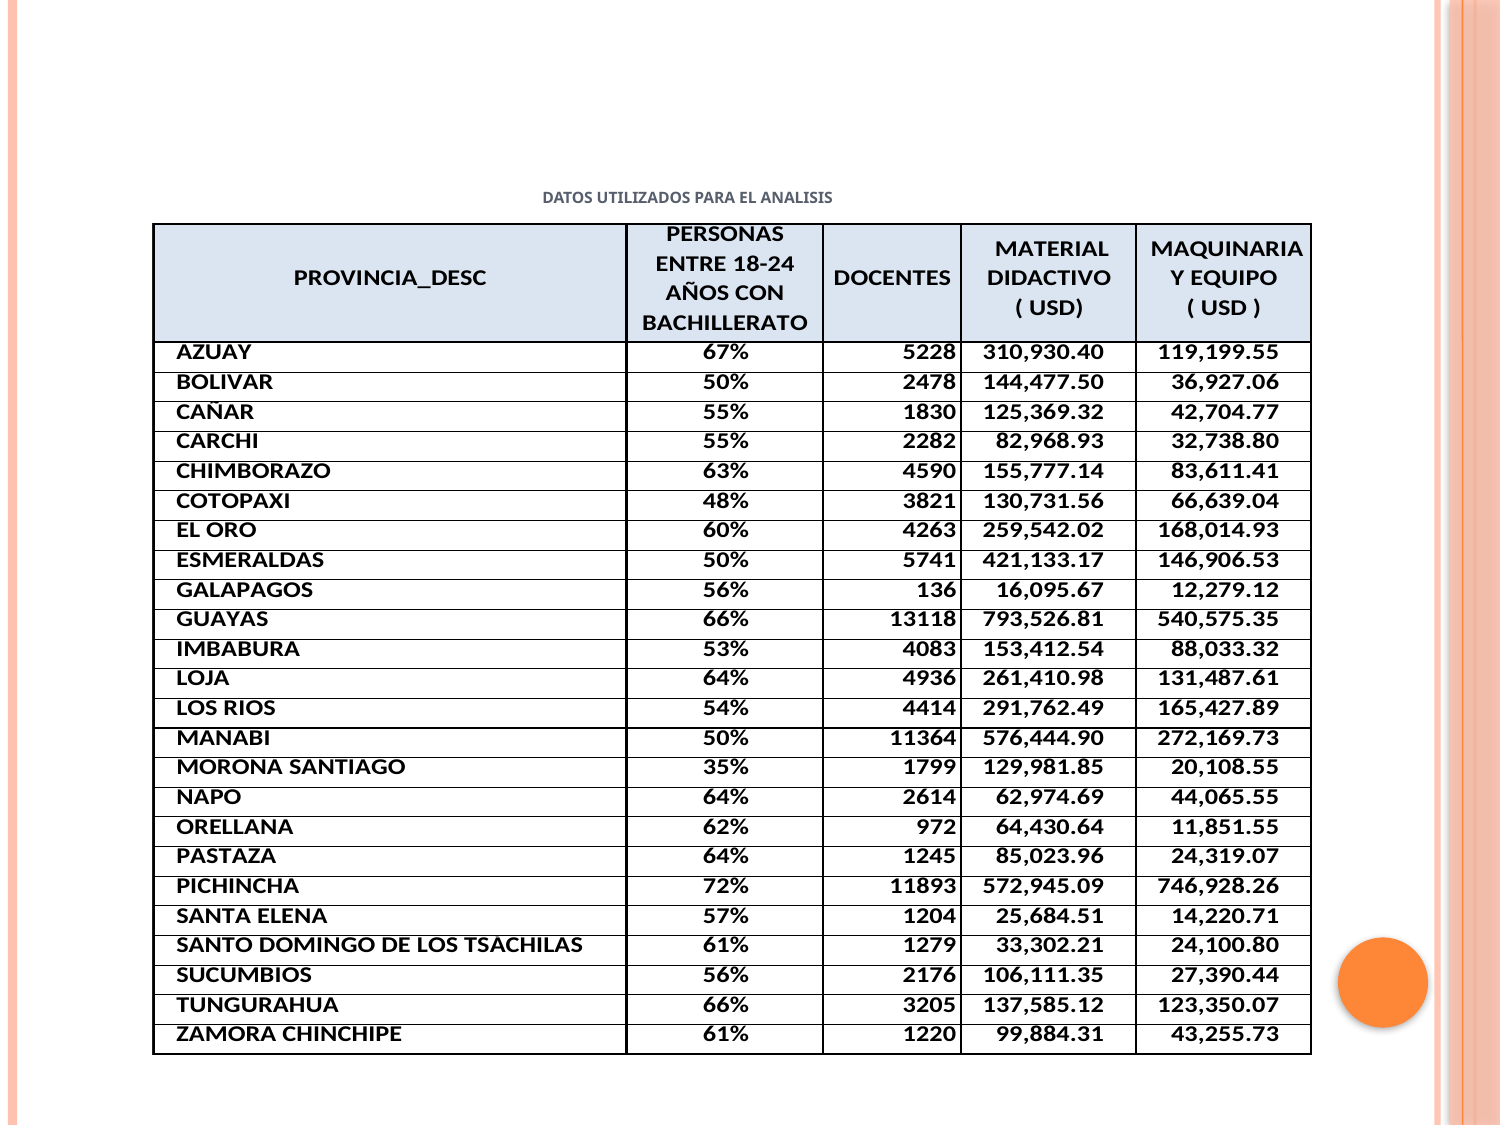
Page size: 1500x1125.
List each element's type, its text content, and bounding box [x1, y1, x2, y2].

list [151, 222, 1313, 1056]
title DATOS UTILIZADOS PARA EL ANALISIS [75, 45, 1300, 233]
